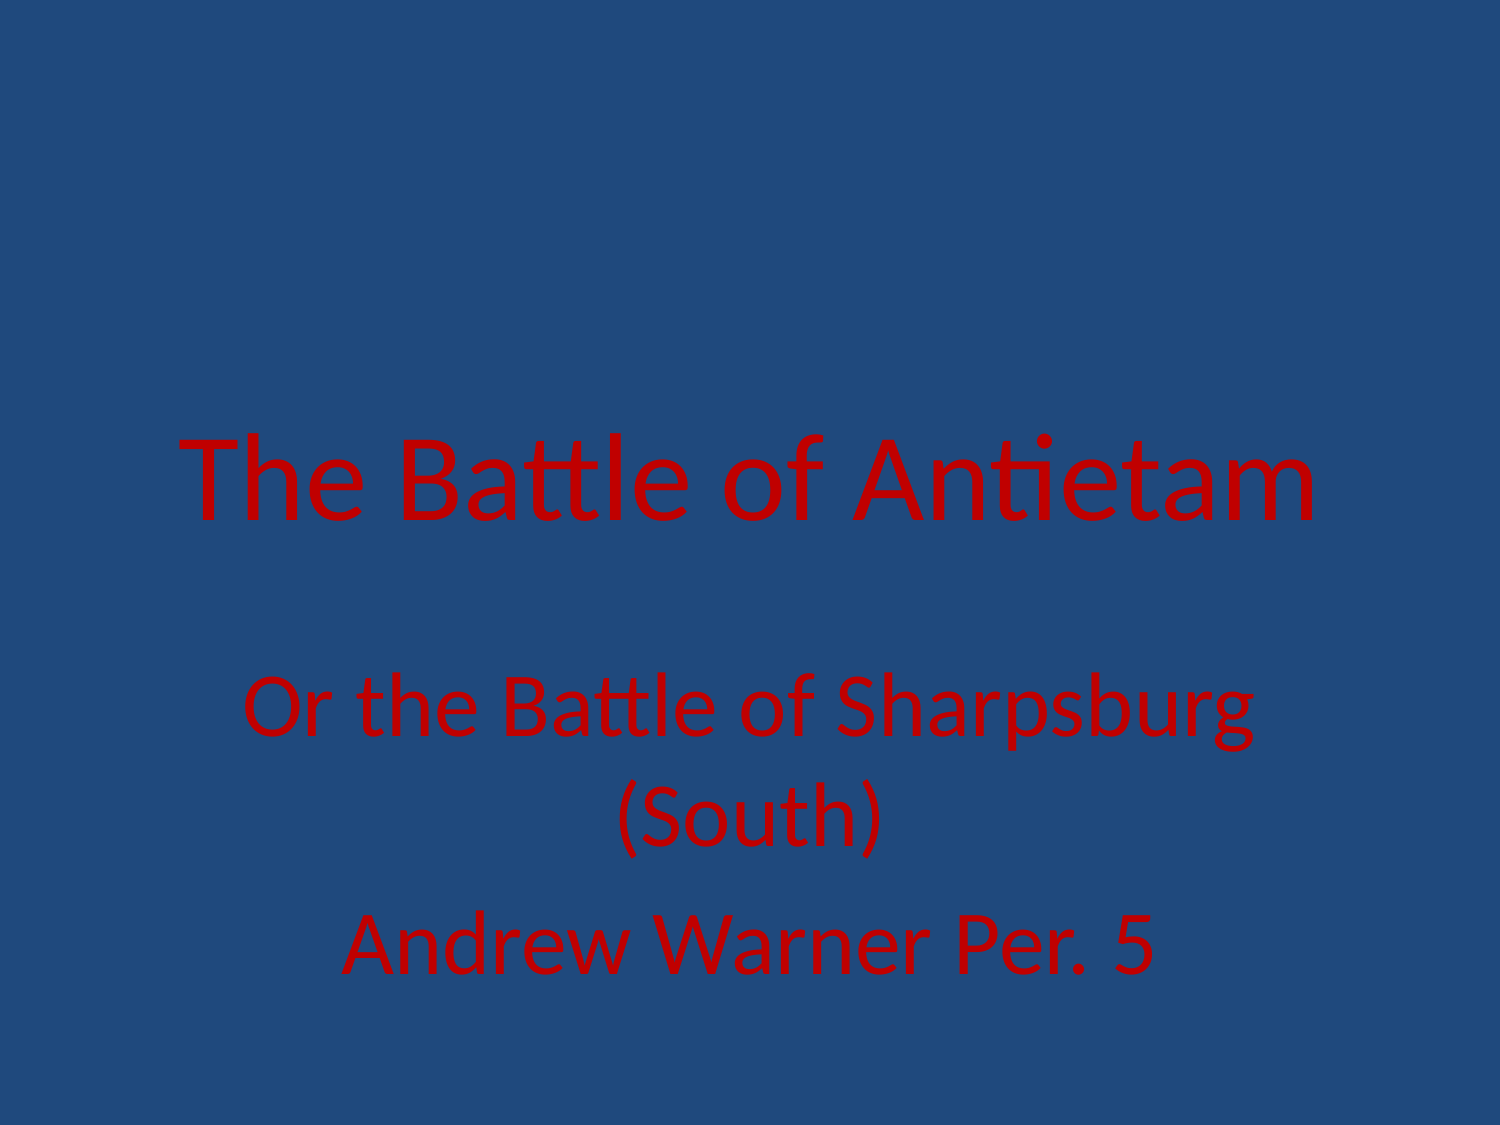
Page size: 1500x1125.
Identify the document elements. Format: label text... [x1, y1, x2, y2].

subtitle Or the Battle of Sharpsburg (South) Andrew Warner Per. 5 [225, 637, 1275, 925]
title The Battle of Antietam [112, 350, 1388, 591]
